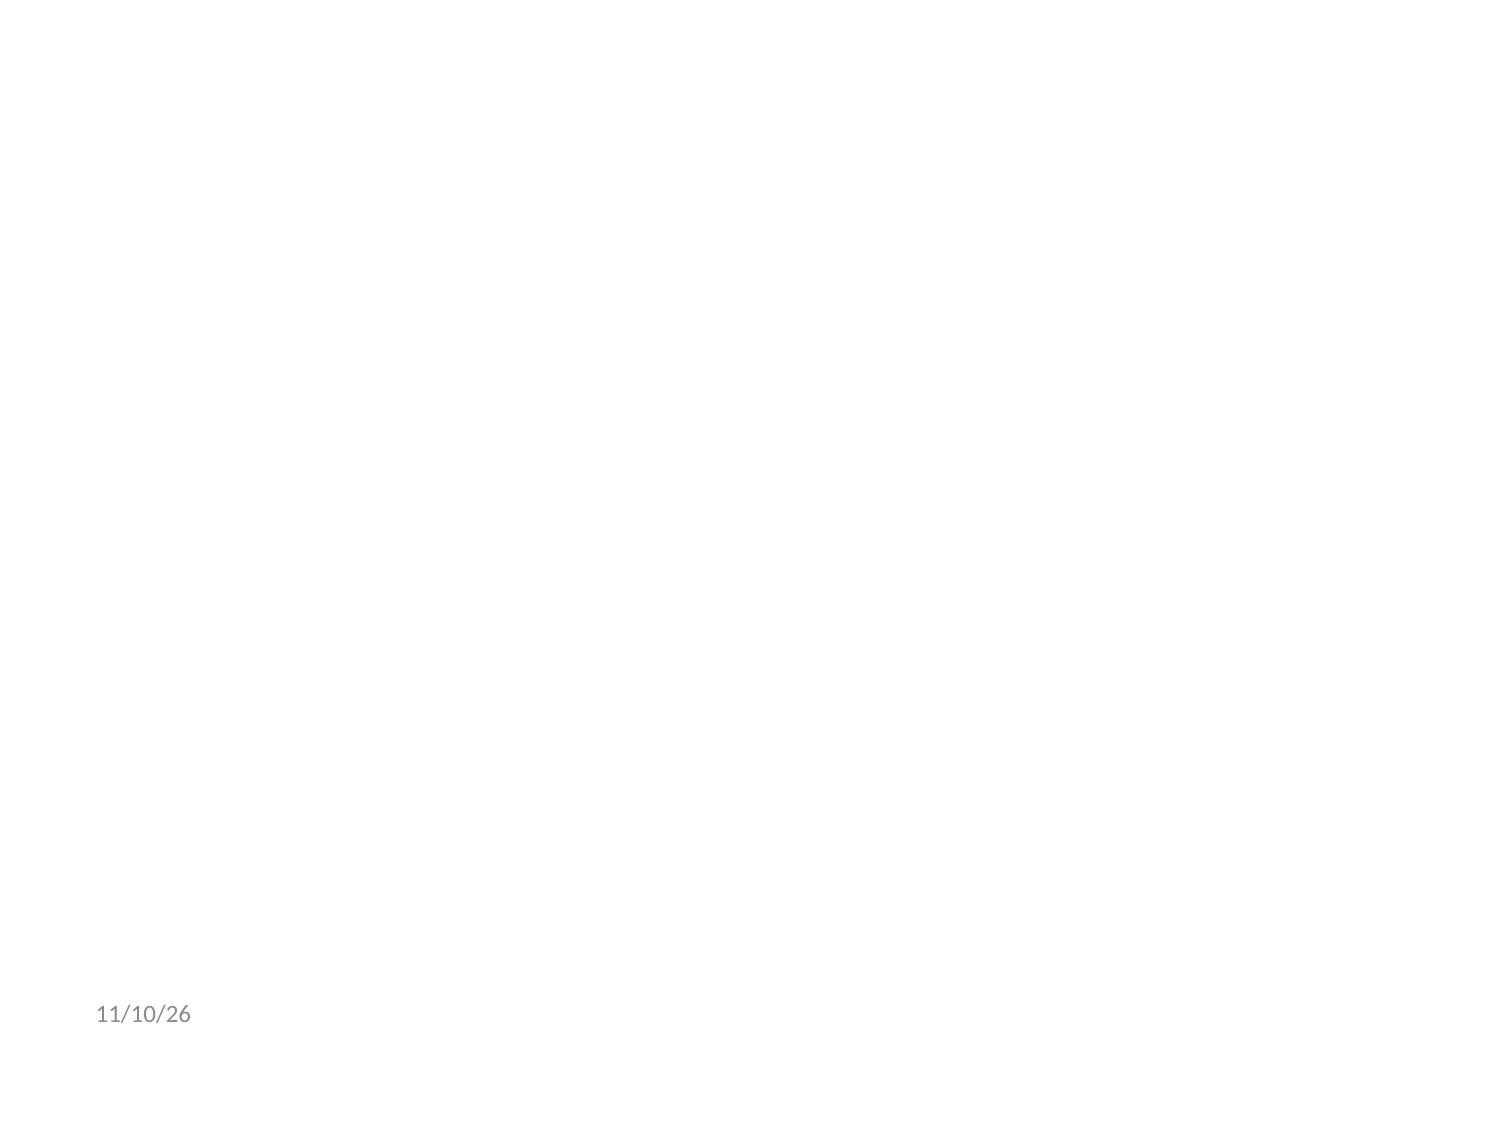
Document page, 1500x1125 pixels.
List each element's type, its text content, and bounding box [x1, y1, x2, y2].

text_box 6/29/2021 [80, 982, 431, 1043]
